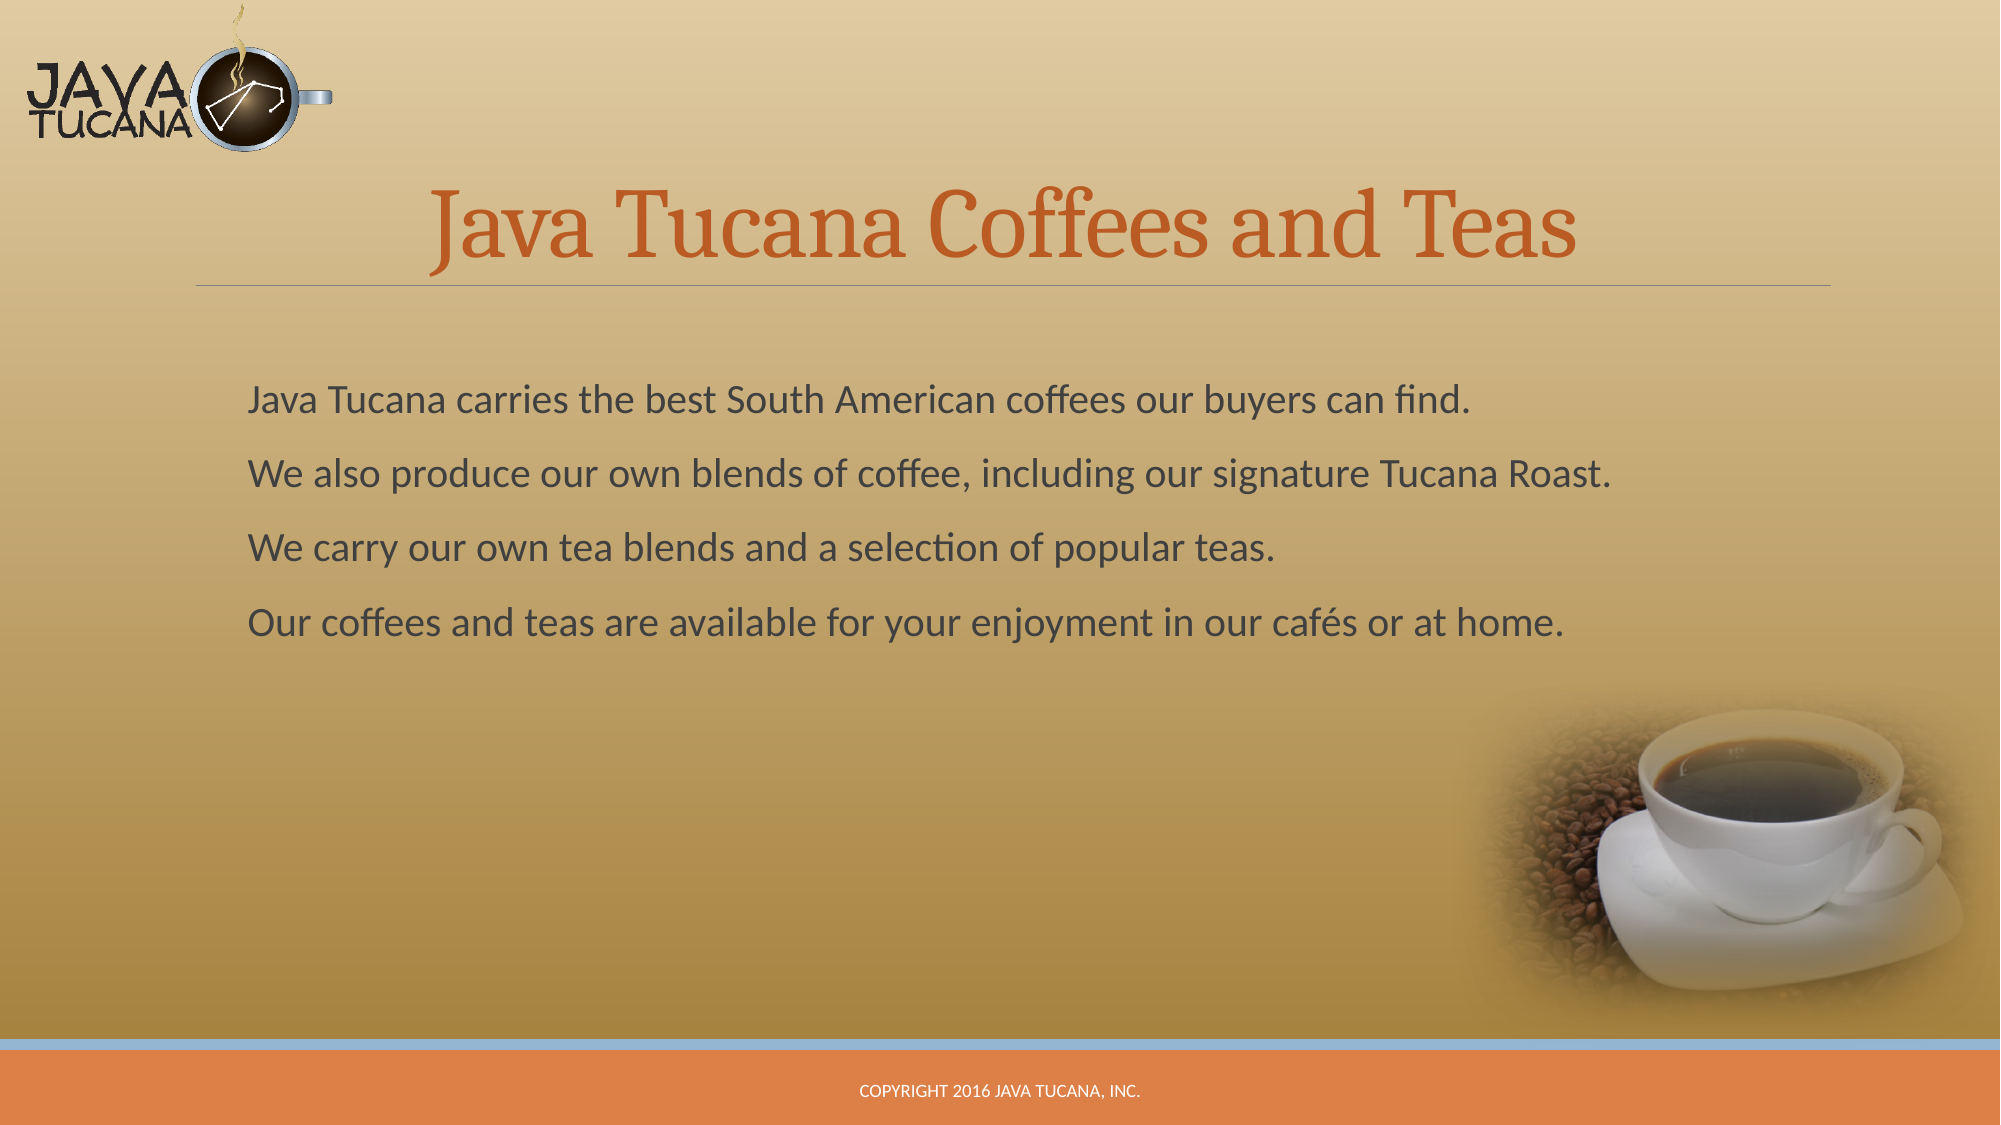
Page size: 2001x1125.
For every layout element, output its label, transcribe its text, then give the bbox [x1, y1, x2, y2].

picture [1763, 806, 1863, 915]
footer Copyright 2016 Java Tucana, Inc. [604, 1059, 1396, 1120]
picture [13, 0, 341, 159]
title Java Tucana Coffees and Teas [180, 47, 1830, 285]
list Java Tucana carries the best South American coffees our buyers can find. We also produce our own blends of coffee, including our signature Tucana Roast. We carry our own tea blends and a selection of popular teas. Our coffees and teas are available for your enjoyment in our cafés or at home. [247, 370, 1763, 1030]
